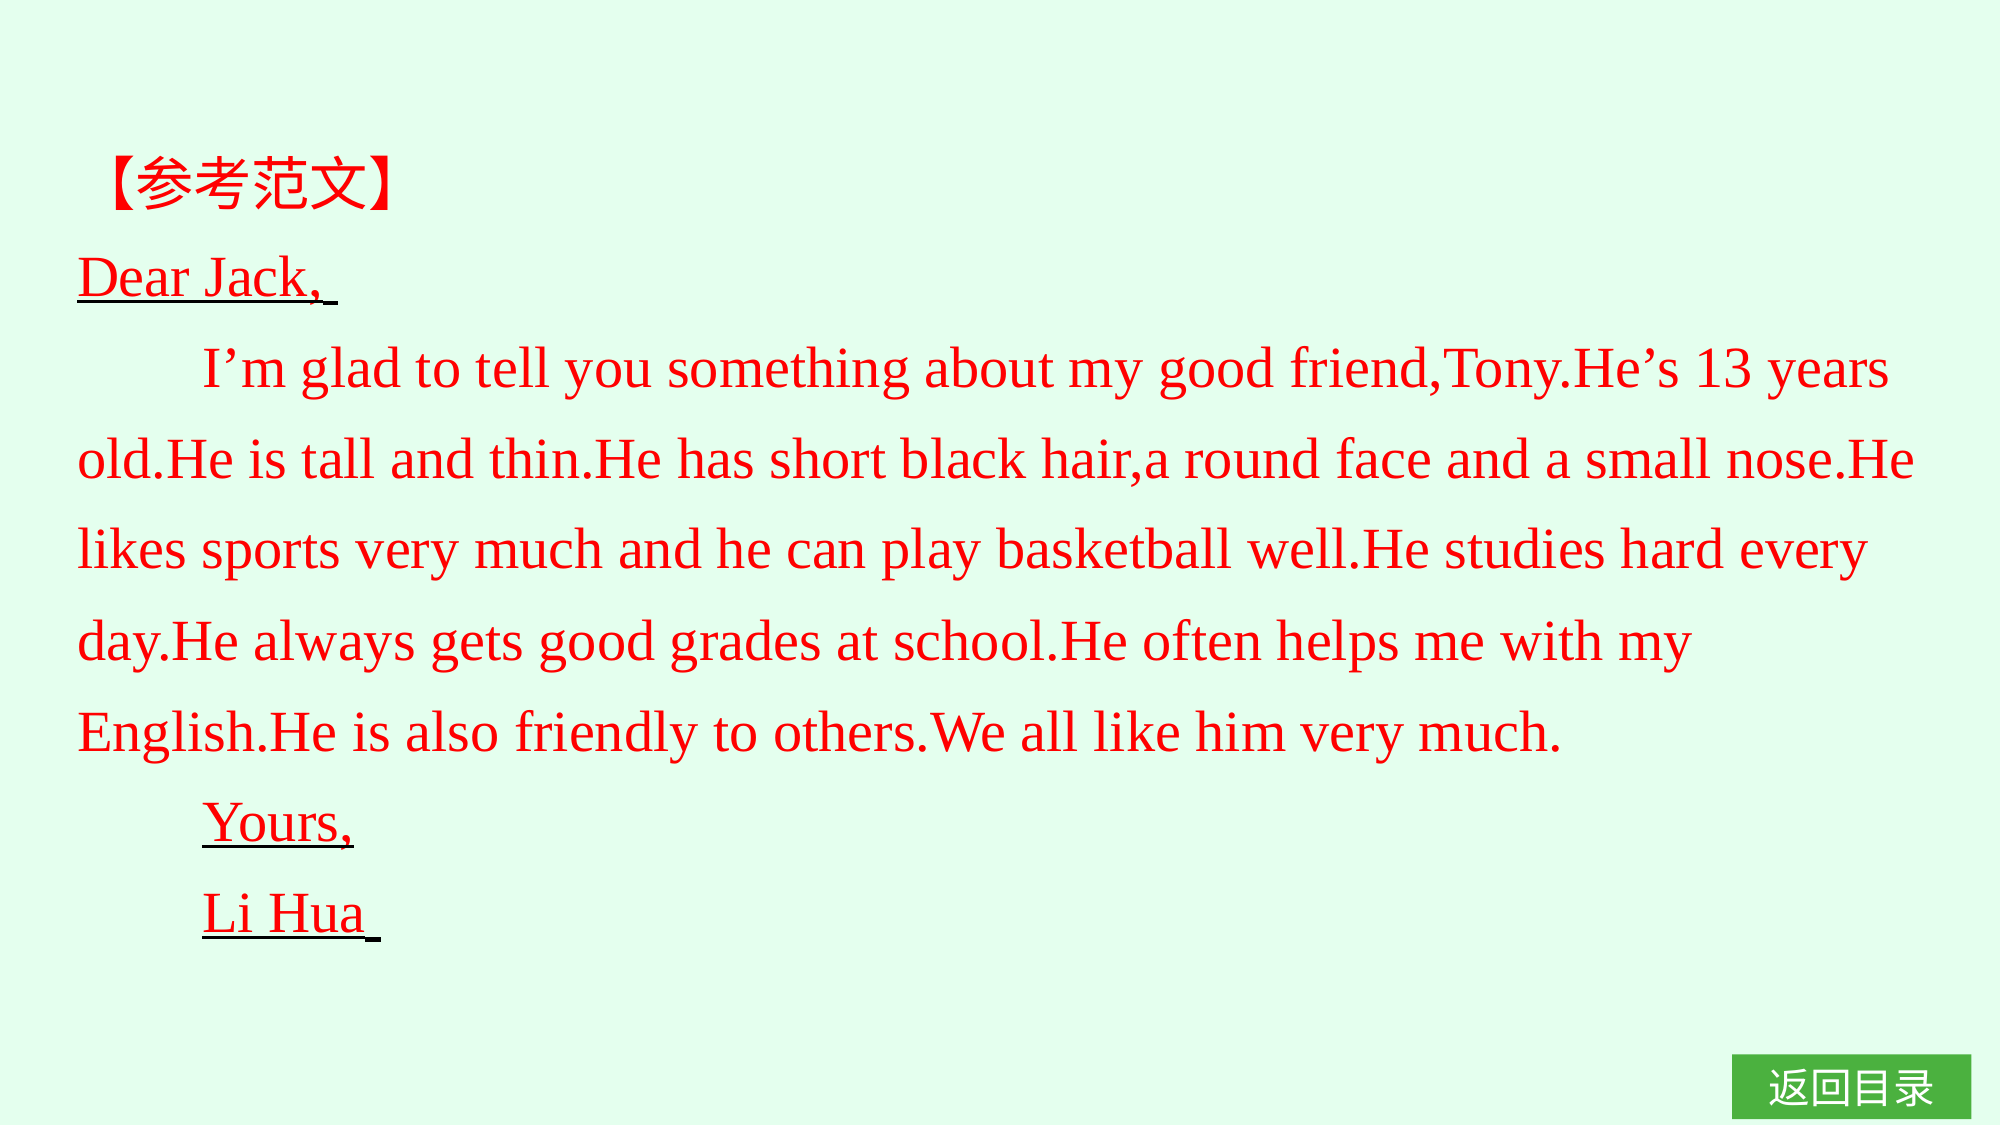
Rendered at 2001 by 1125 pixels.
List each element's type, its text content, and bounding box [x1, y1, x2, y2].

text_box 【参考范文】 Dear Jack, I’m glad to tell you something about my good friend,Tony.He’s 13 years old.He is tall and thin.He has short black hair,a round face and a small nose.He likes sports very much and he can play basketball well.He studies hard every day.He always gets good grades at school.He often helps me with my English.He is also friendly to others.We all like him very much. Yours, Li Hua [62, 118, 1938, 952]
